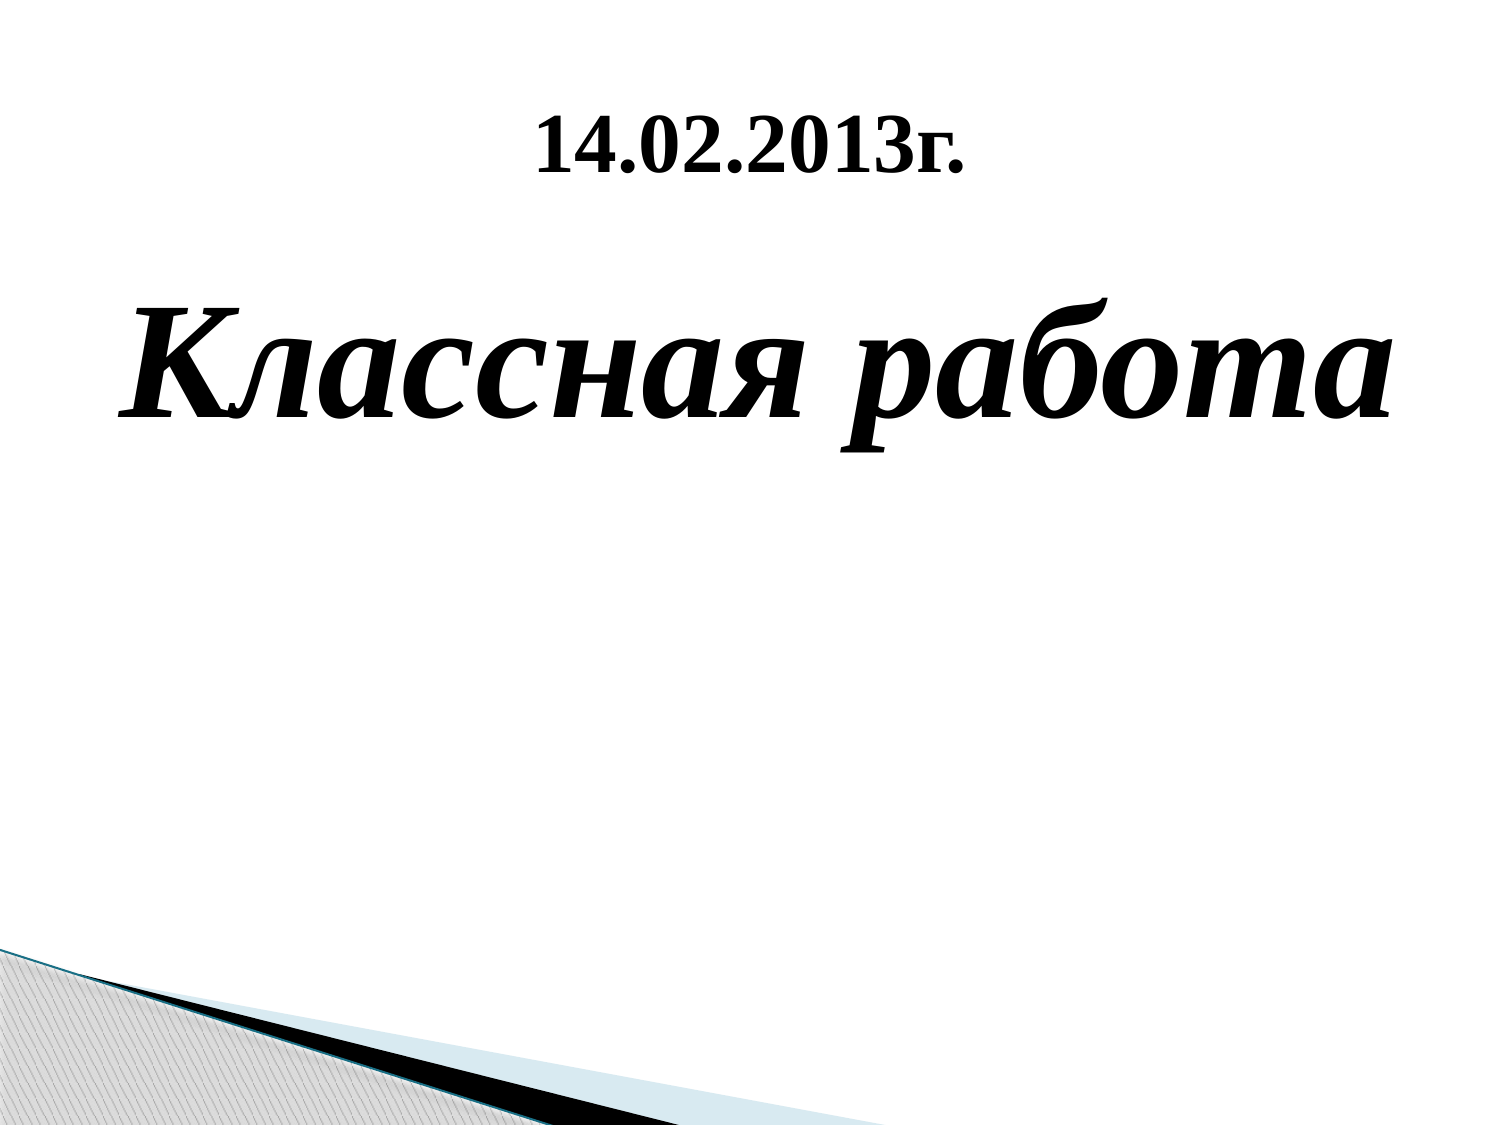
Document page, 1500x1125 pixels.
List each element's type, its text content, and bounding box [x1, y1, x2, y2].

title 14.02.2013г. [75, 45, 1425, 233]
list Классная работа [75, 243, 1425, 986]
